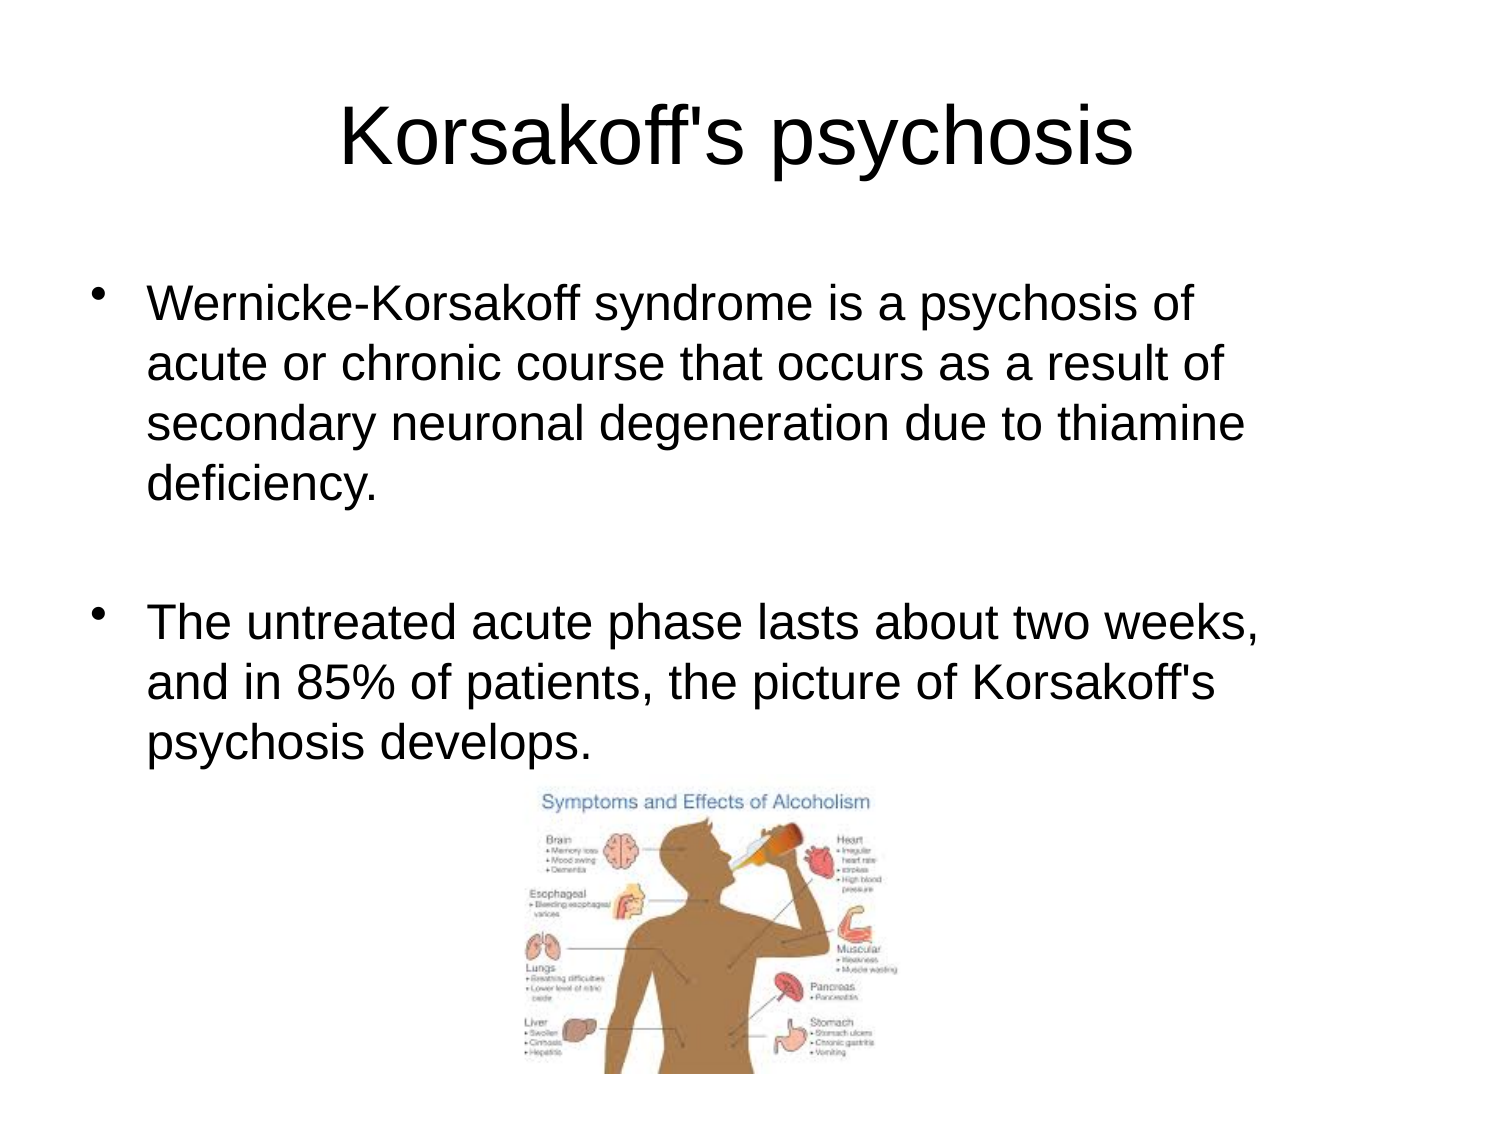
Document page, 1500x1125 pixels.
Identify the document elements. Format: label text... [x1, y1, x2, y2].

list Wernicke-Korsakoff syndrome is a psychosis of acute or chronic course that occurs as a result of secondary neuronal degeneration due to thiamine deficiency. The untreated acute phase lasts about two weeks, and in 85% of patients, the picture of Korsakoff's psychosis develops. [75, 262, 1300, 1062]
title Korsakoff's psychosis [62, 37, 1413, 225]
picture [499, 774, 913, 1074]
